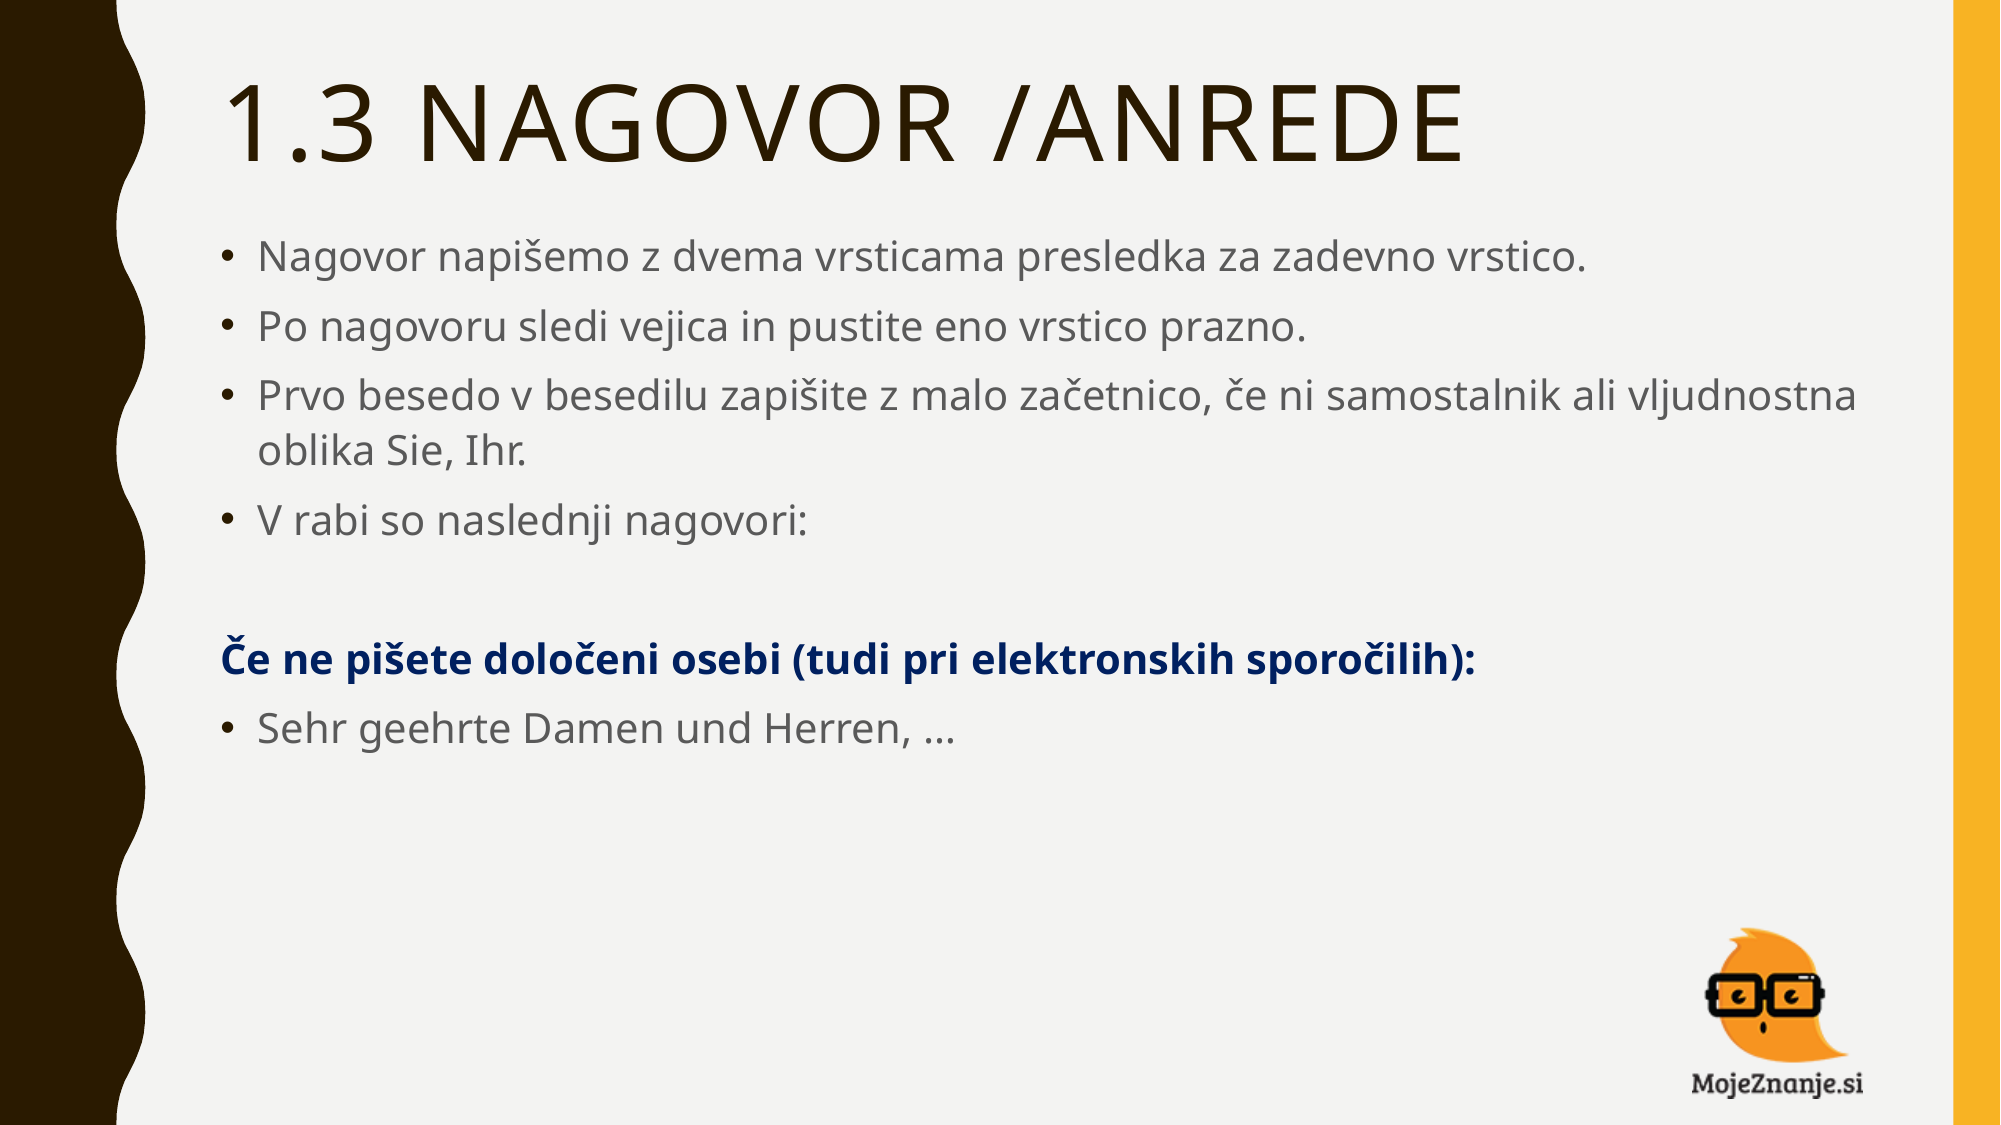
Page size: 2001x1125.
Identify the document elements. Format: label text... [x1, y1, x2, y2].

title 1.3 Nagovor /Anrede [205, 62, 1875, 217]
list Nagovor napišemo z dvema vrsticama presledka za zadevno vrstico. Po nagovoru sledi vejica in pustite eno vrstico prazno. Prvo besedo v besedilu zapišite z malo začetnico, če ni samostalnik ali vljudnostna oblika Sie, Ihr. V rabi so naslednji nagovori: Če ne pišete določeni osebi (tudi pri elektronskih sporočilih): Sehr geehrte Damen und Herren, … [205, 217, 1875, 936]
picture [1692, 936, 1863, 1099]
